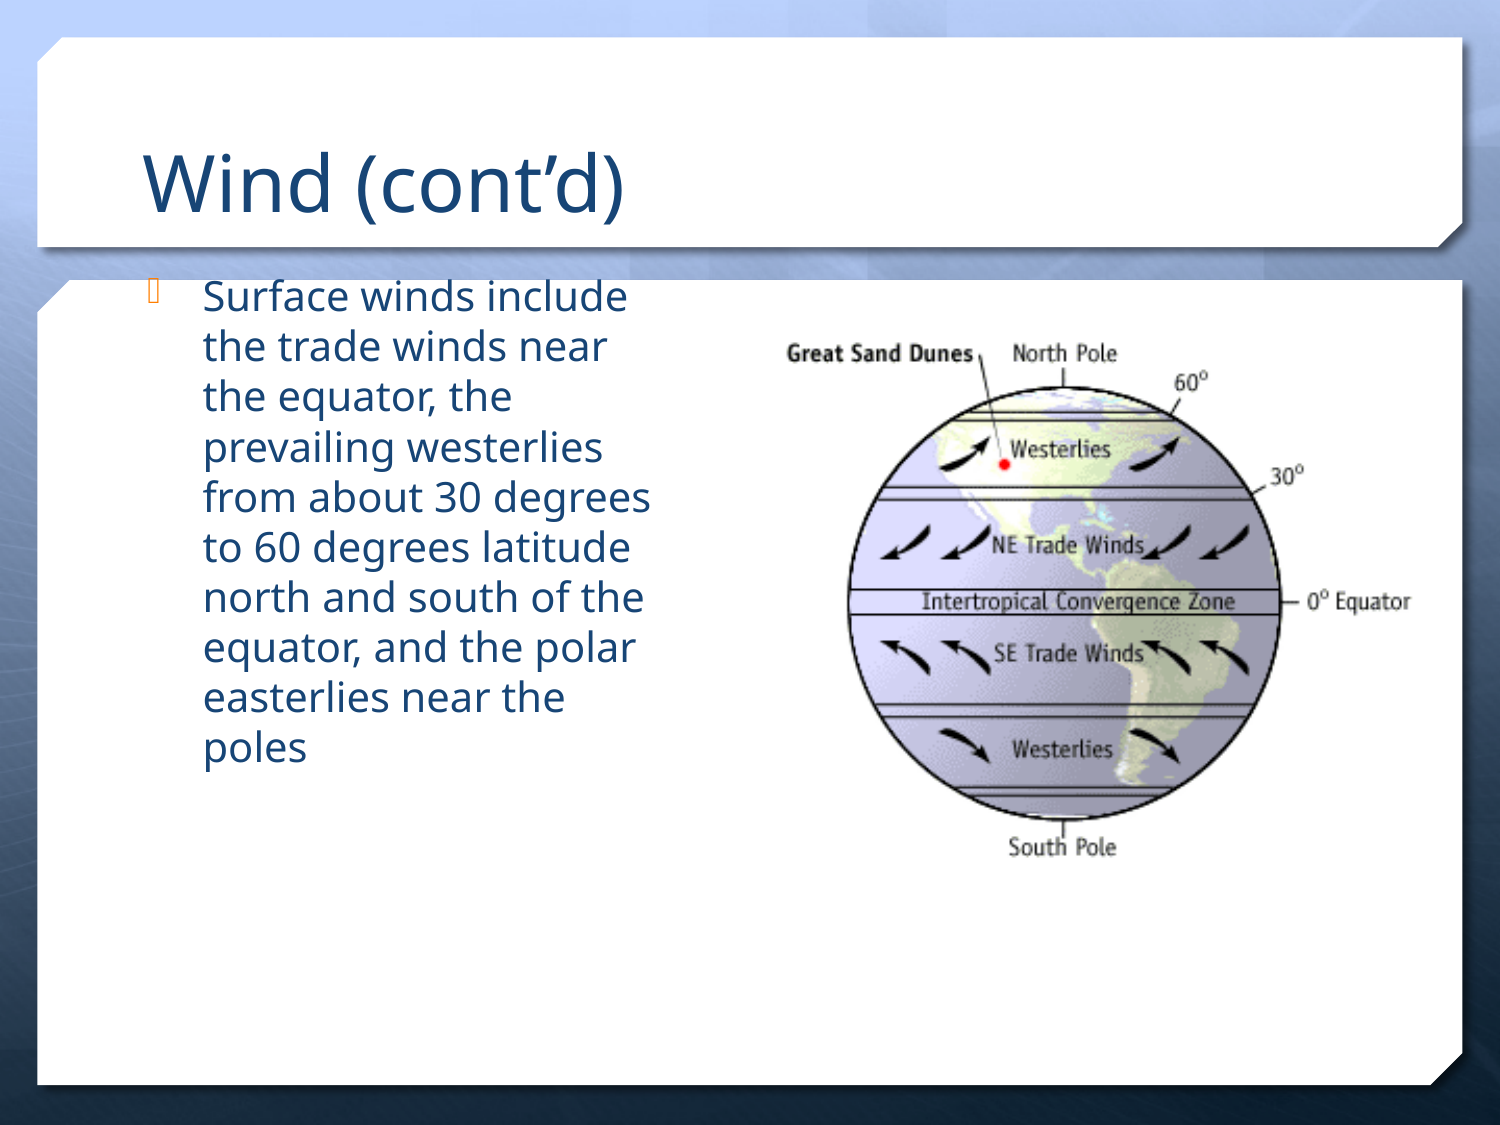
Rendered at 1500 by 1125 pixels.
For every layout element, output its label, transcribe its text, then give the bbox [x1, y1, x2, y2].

picture [778, 338, 1426, 861]
list Surface winds include the trade winds near the equator, the prevailing westerlies from about 30 degrees to 60 degrees latitude north and south of the equator, and the polar easterlies near the poles [75, 262, 684, 1005]
title Wind (cont’d) [127, 48, 1372, 236]
